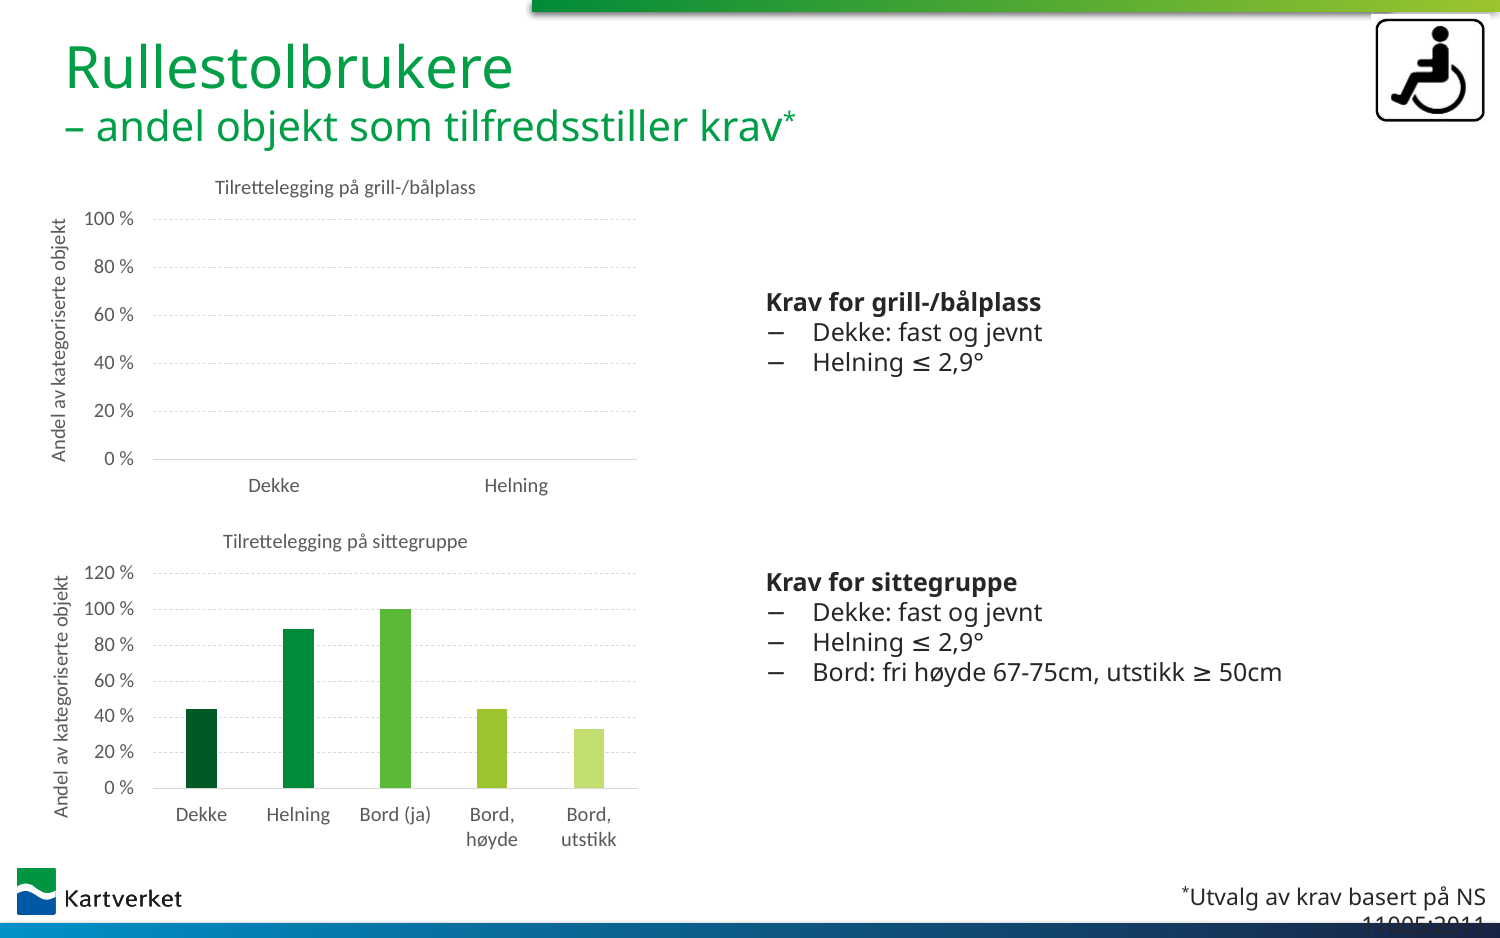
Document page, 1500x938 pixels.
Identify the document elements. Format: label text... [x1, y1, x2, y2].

text_box *Utvalg av krav basert på NS 11005:2011 [1068, 873, 1500, 938]
text_box Krav for sittegruppe Dekke: fast og jevnt Helning ≤ 2,9° Bord: fri høyde 67-75cm, utstikk ≥ 50cm [750, 559, 1500, 694]
picture [41, 520, 650, 859]
text_box Krav for grill-/bålplass Dekke: fast og jevnt Helning ≤ 2,9° [750, 279, 1452, 384]
picture [1371, 13, 1491, 127]
picture [41, 166, 650, 505]
text_box Rullestolbrukere – andel objekt som tilfredsstiller krav* [49, 14, 1431, 158]
